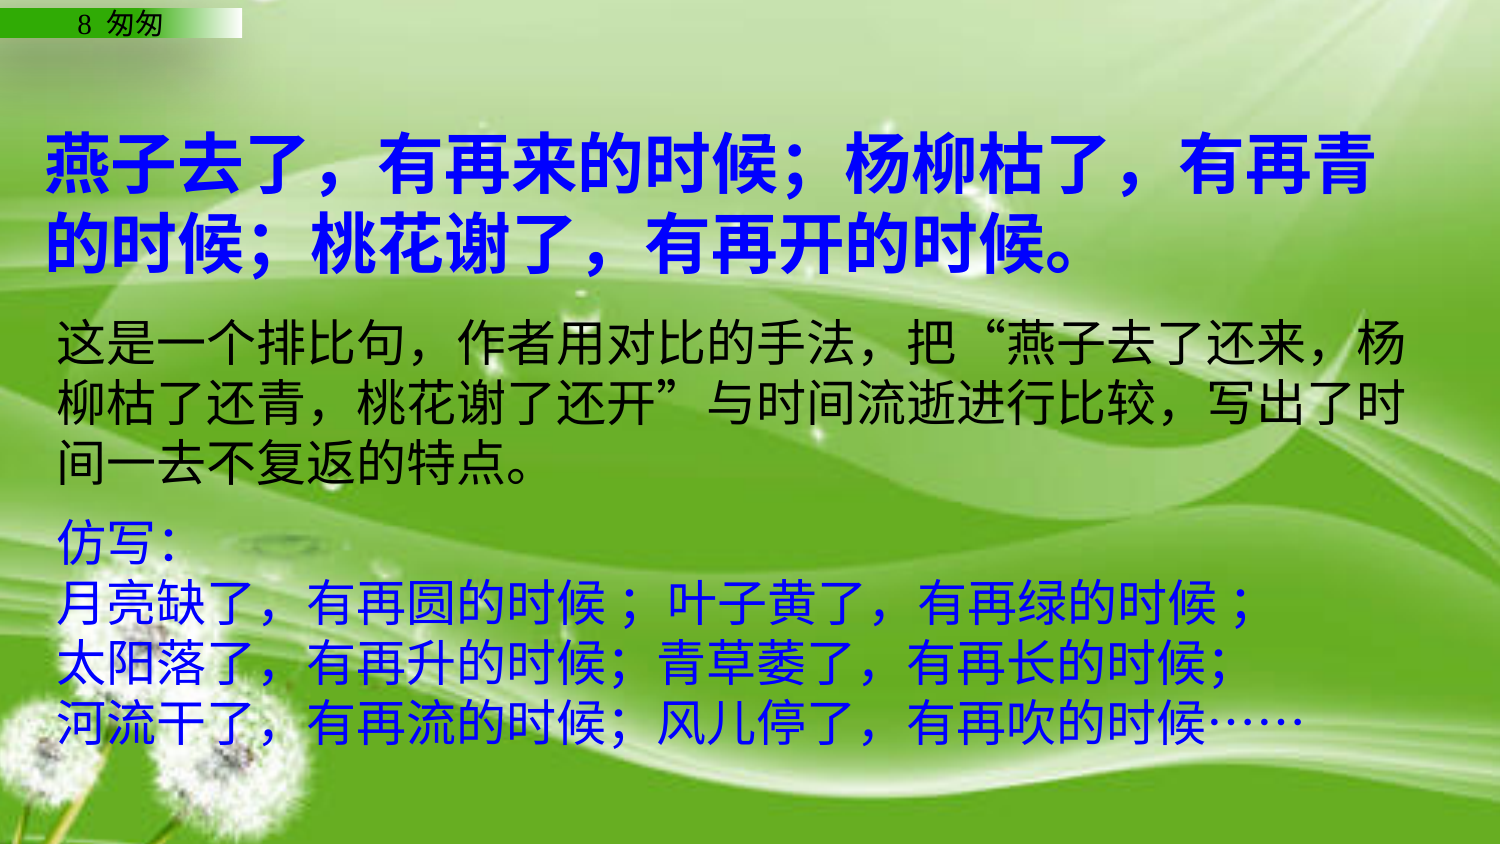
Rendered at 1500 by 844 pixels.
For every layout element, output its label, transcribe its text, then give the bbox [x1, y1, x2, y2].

text_box 燕子去了，有再来的时候；杨柳枯了，有再青的时候；桃花谢了，有再开的时候。 [29, 114, 1435, 380]
text_box 这是一个排比句，作者用对比的手法，把“燕子去了还来，杨柳枯了还青，桃花谢了还开”与时间流逝进行比较，写出了时间一去不复返的特点。 [41, 303, 1447, 469]
picture [0, 0, 1500, 844]
text_box 仿写： 月亮缺了，有再圆的时候 ；叶子黄了，有再绿的时候 ； 太阳落了，有再升的时候；青草萎了，有再长的时候； 河流干了，有再流的时候；风儿停了，有再吹的时候…… [41, 469, 1459, 819]
